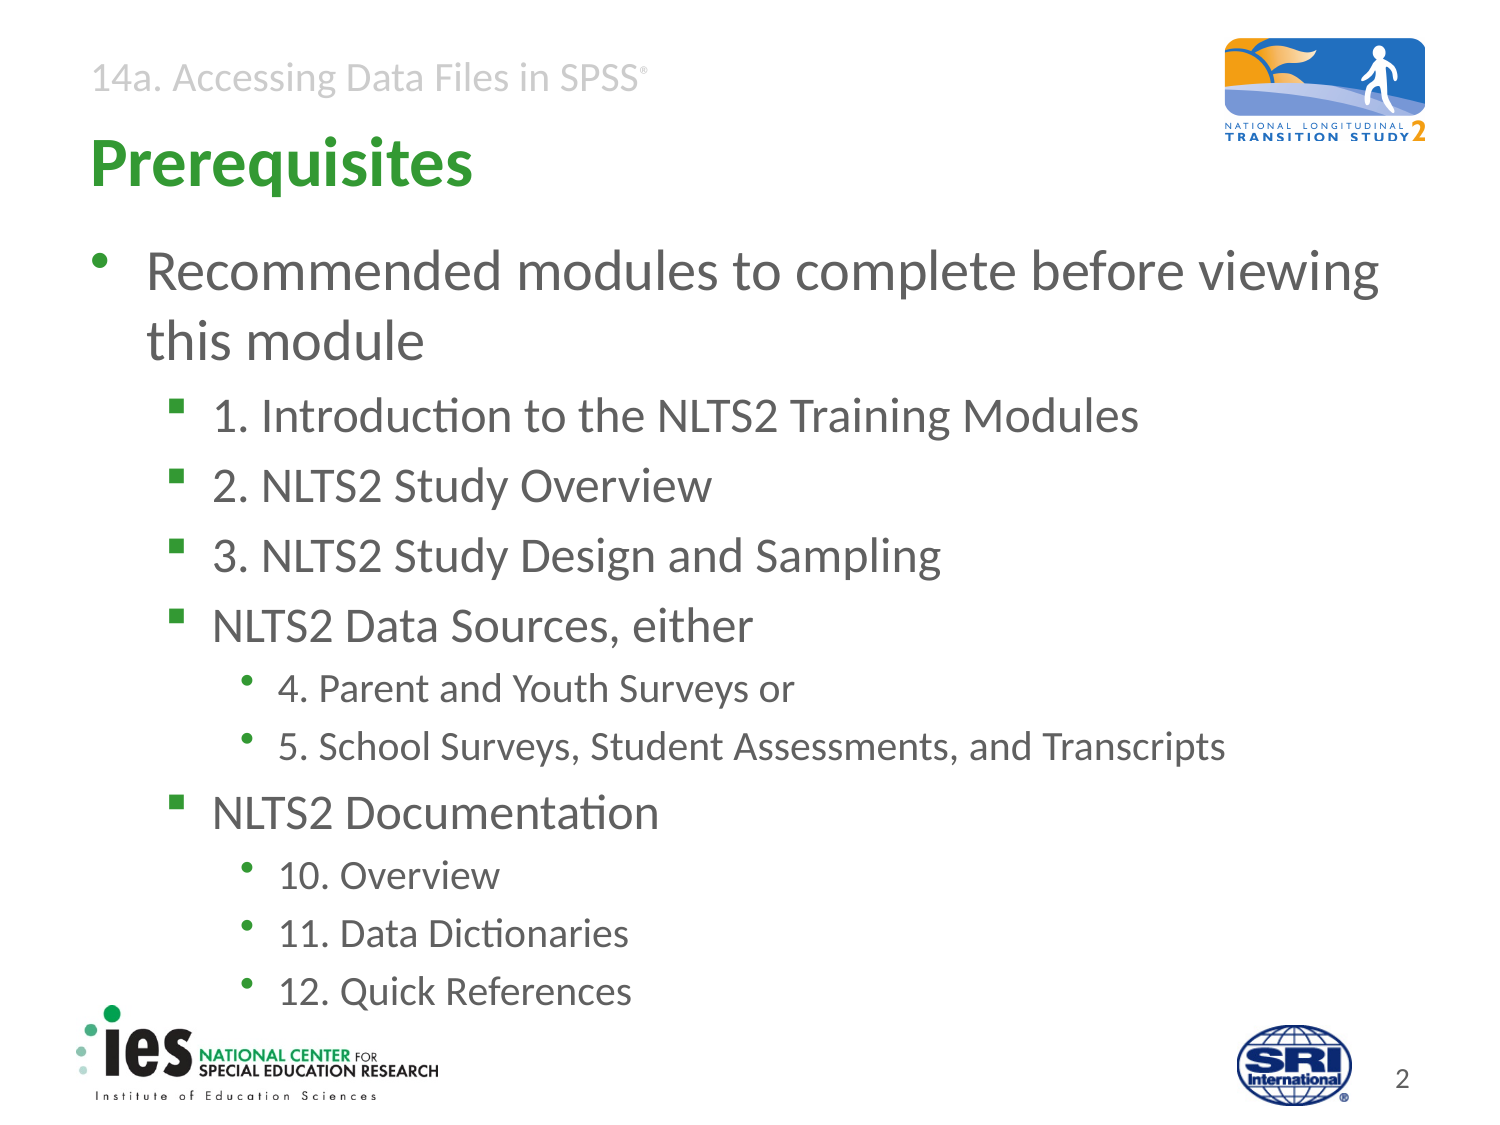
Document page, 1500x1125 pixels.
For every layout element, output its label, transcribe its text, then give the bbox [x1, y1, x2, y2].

picture [76, 1005, 438, 1100]
title Prerequisites [74, 90, 1426, 224]
slide_number 1 [1321, 1051, 1426, 1125]
list Recommended modules to complete before viewing this module 1. Introduction to the NLTS2 Training Modules 2. NLTS2 Study Overview 3. NLTS2 Study Design and Sampling NLTS2 Data Sources, either 4. Parent and Youth Surveys or 5. School Surveys, Student Assessments, and Transcripts NLTS2 Documentation 10. Overview 11. Data Dictionaries 12. Quick References [74, 224, 1426, 968]
picture [1237, 1025, 1352, 1106]
